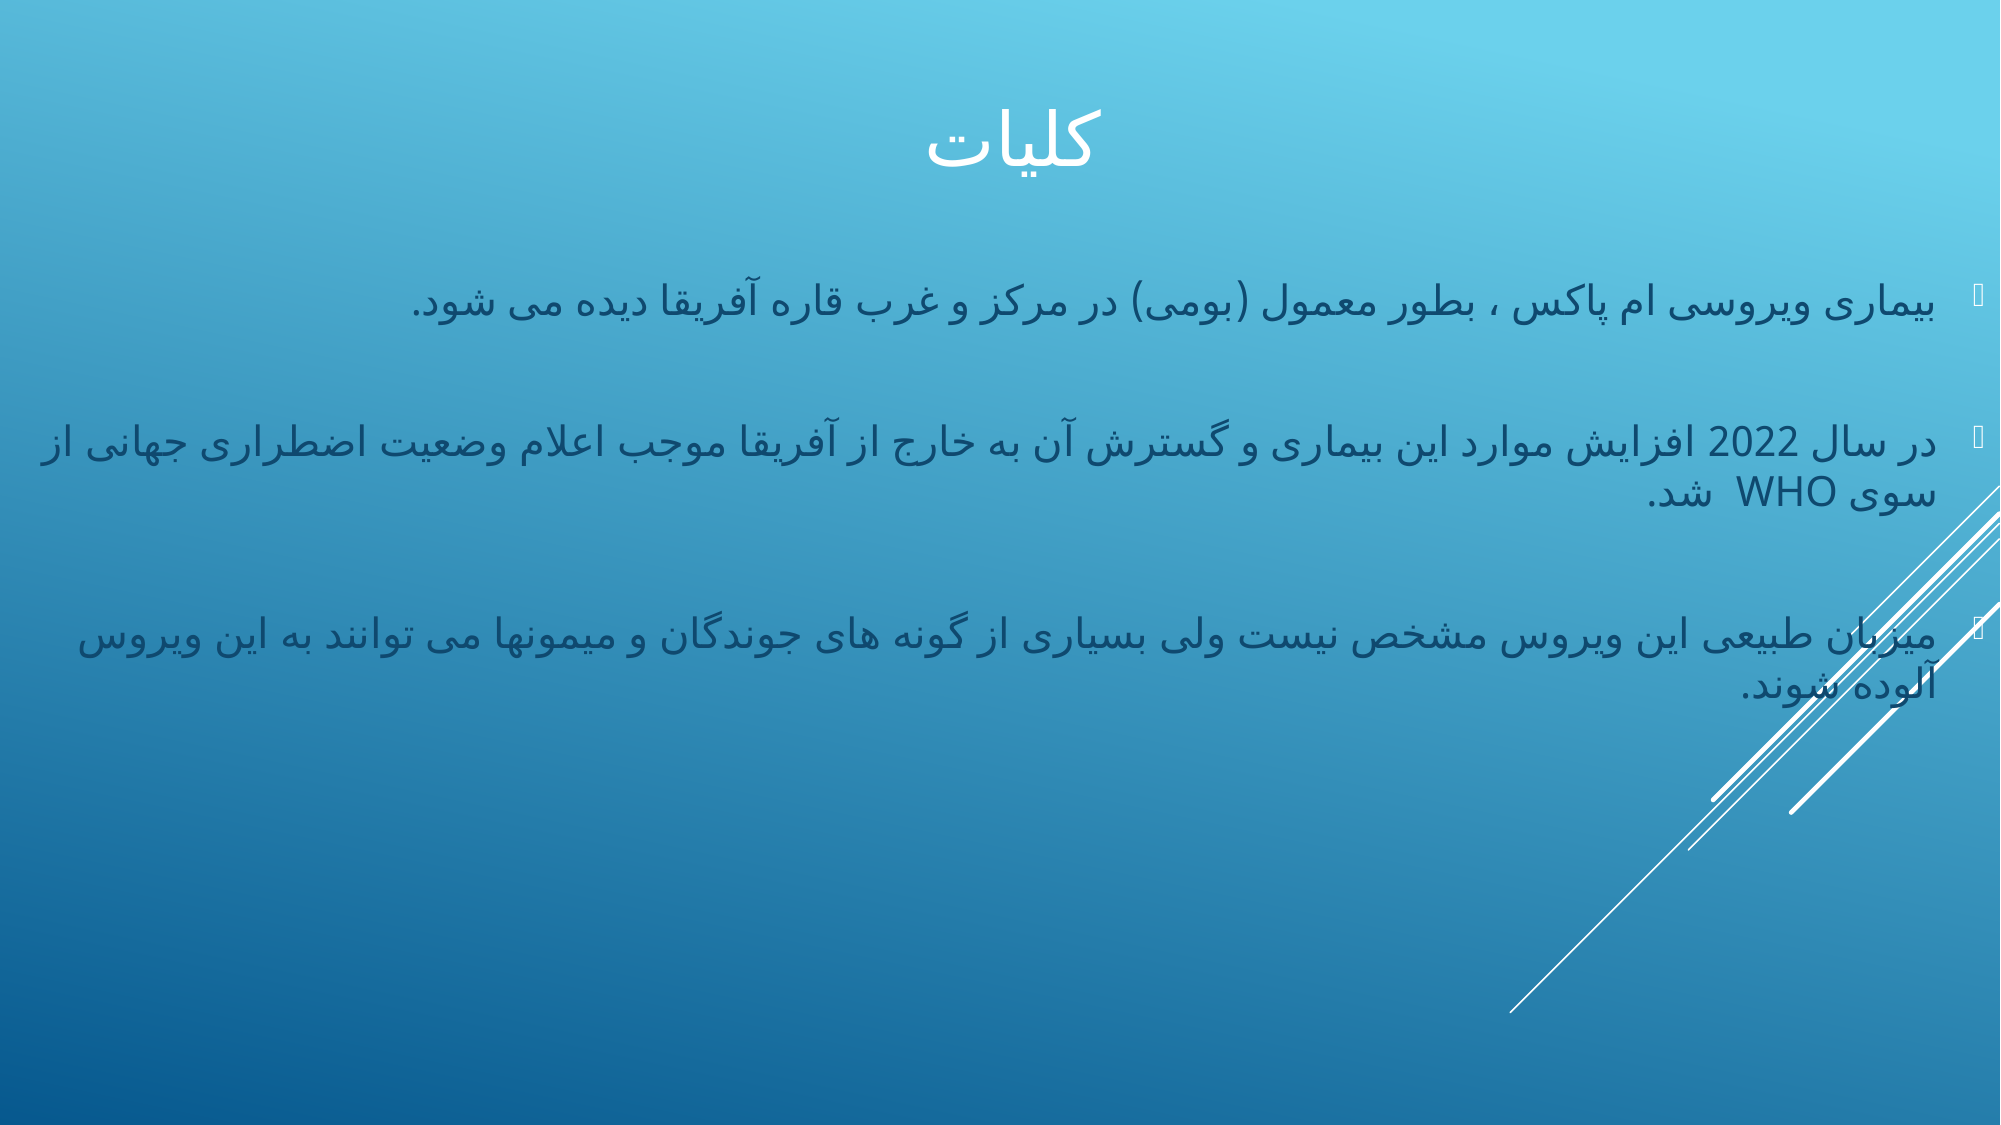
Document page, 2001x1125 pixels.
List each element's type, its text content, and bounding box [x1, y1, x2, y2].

list بیماری ویروسی ام پاکس ، بطور معمول (بومی) در مرکز و غرب قاره آفریقا دیده می شود. در سال 2022 افزایش موارد این بیماری و گسترش آن به خارج از آفریقا موجب اعلام وضعیت اضطراری جهانی از سوی WHO شد. میزبان طبیعی این ویروس مشخص نیست ولی بسیاری از گونه های جوندگان و میمونها می توانند به این ویروس آلوده شوند. [10, 265, 2000, 859]
title کلیات [313, 13, 1714, 261]
